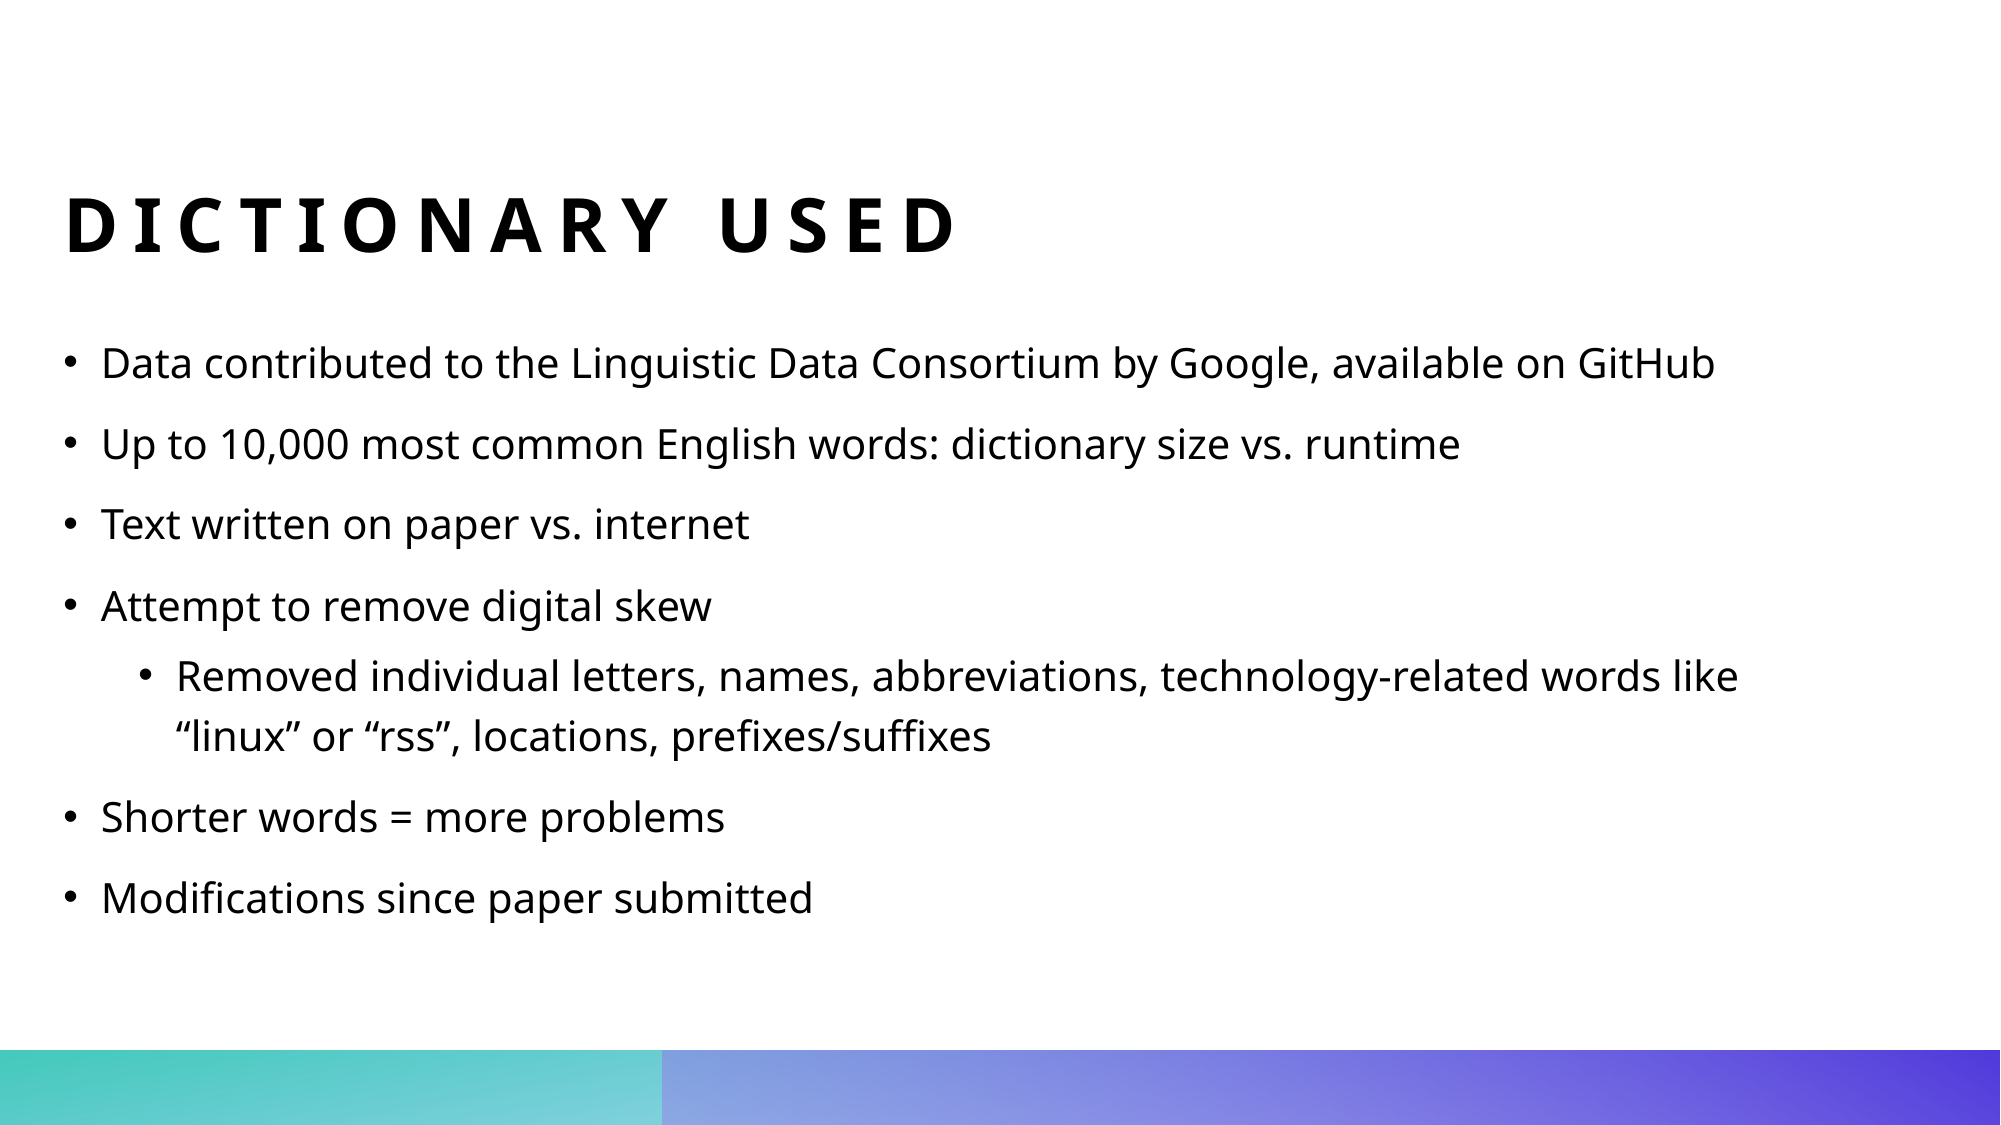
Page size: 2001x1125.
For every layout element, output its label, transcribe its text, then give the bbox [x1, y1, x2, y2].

title Dictionary used [63, 65, 1744, 268]
list Data contributed to the Linguistic Data Consortium by Google, available on GitHub Up to 10,000 most common English words: dictionary size vs. runtime Text written on paper vs. internet Attempt to remove digital skew Removed individual letters, names, abbreviations, technology-related words like “linux” or “rss”, locations, prefixes/suffixes Shorter words = more problems Modifications since paper submitted [63, 326, 1744, 976]
